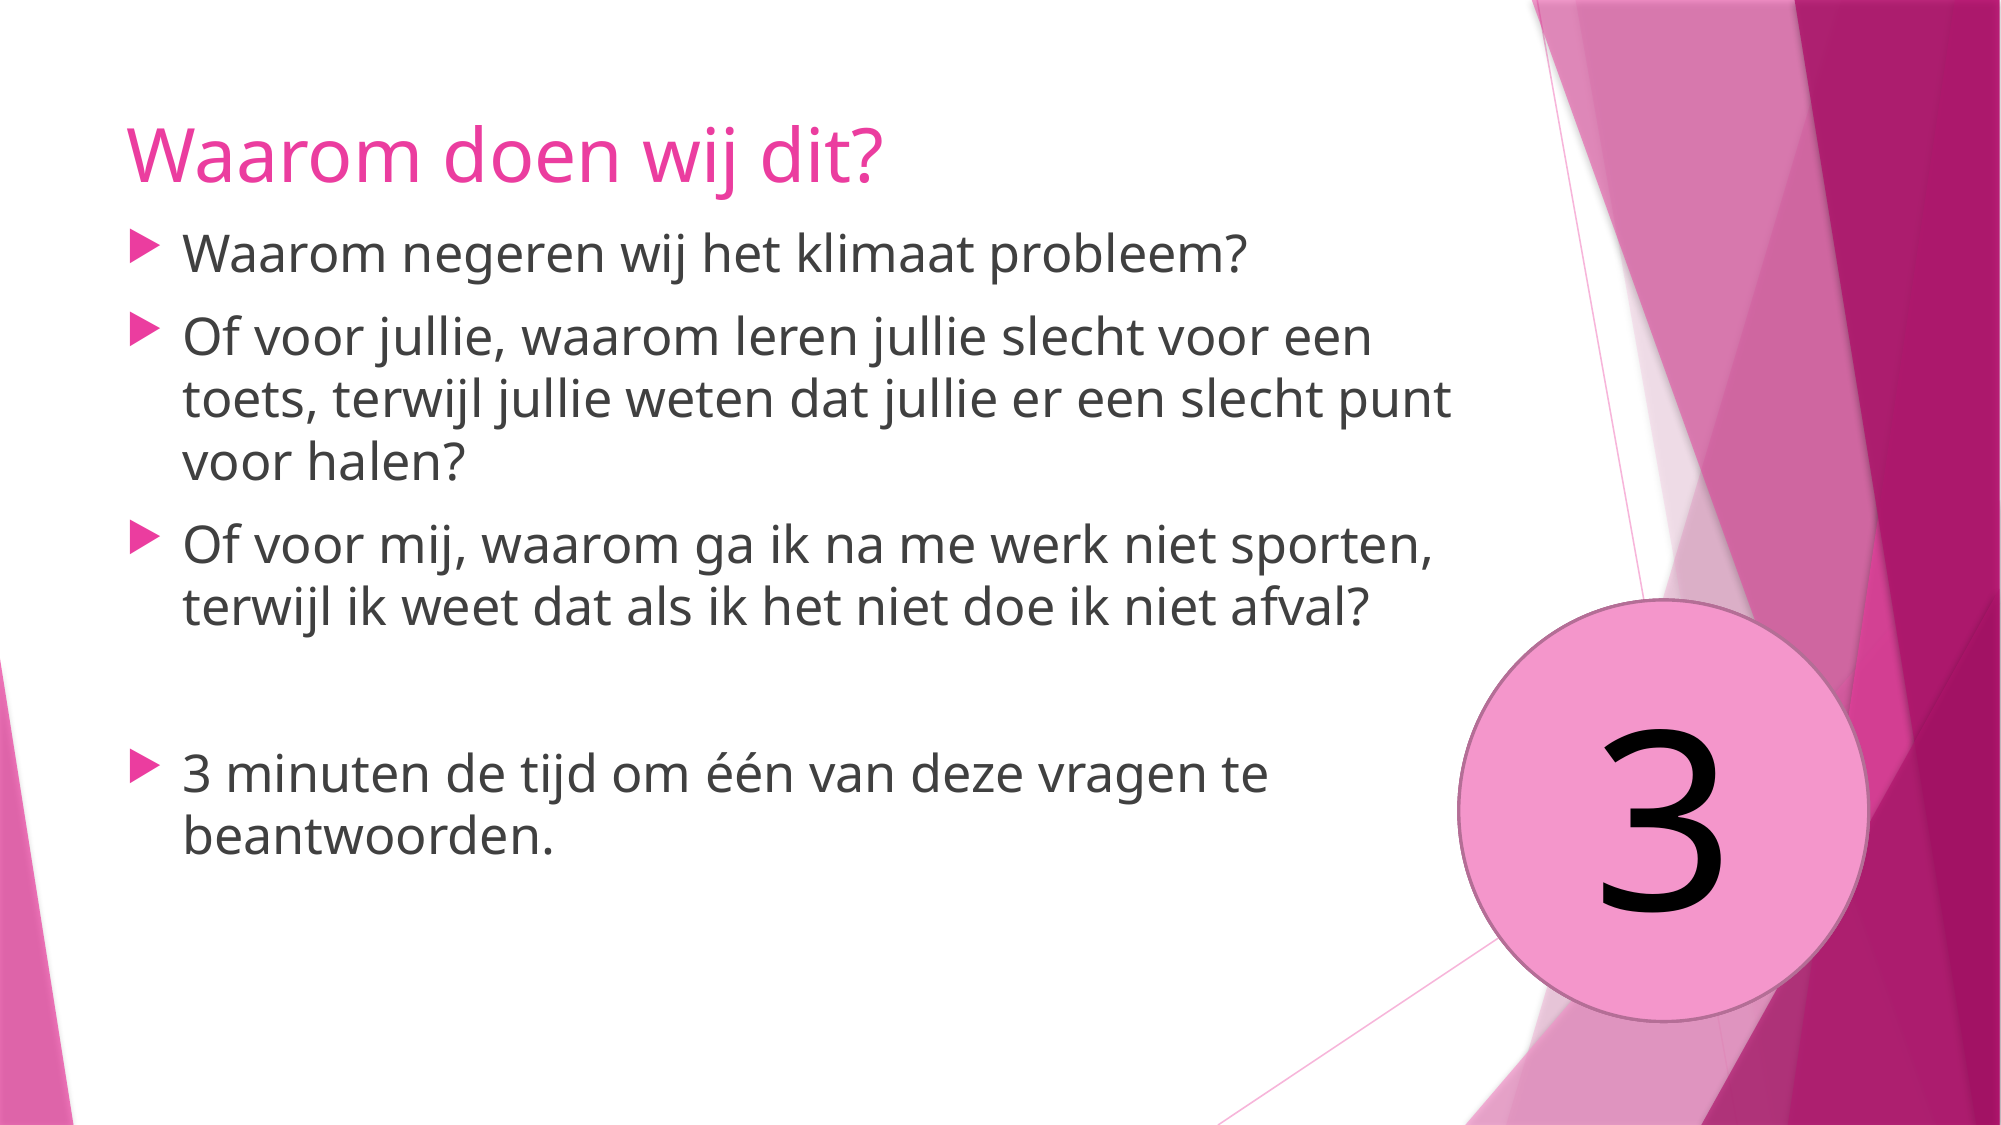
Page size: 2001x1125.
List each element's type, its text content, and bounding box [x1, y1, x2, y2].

title Waarom doen wij dit? [111, 99, 1522, 212]
text_box 3 [1457, 598, 1871, 1024]
list Waarom negeren wij het klimaat probleem? Of voor jullie, waarom leren jullie slecht voor een toets, terwijl jullie weten dat jullie er een slecht punt voor halen? Of voor mij, waarom ga ik na me werk niet sporten, terwijl ik weet dat als ik het niet doe ik niet afval? 3 minuten de tijd om één van deze vragen te beantwoorden. [111, 212, 1522, 991]
